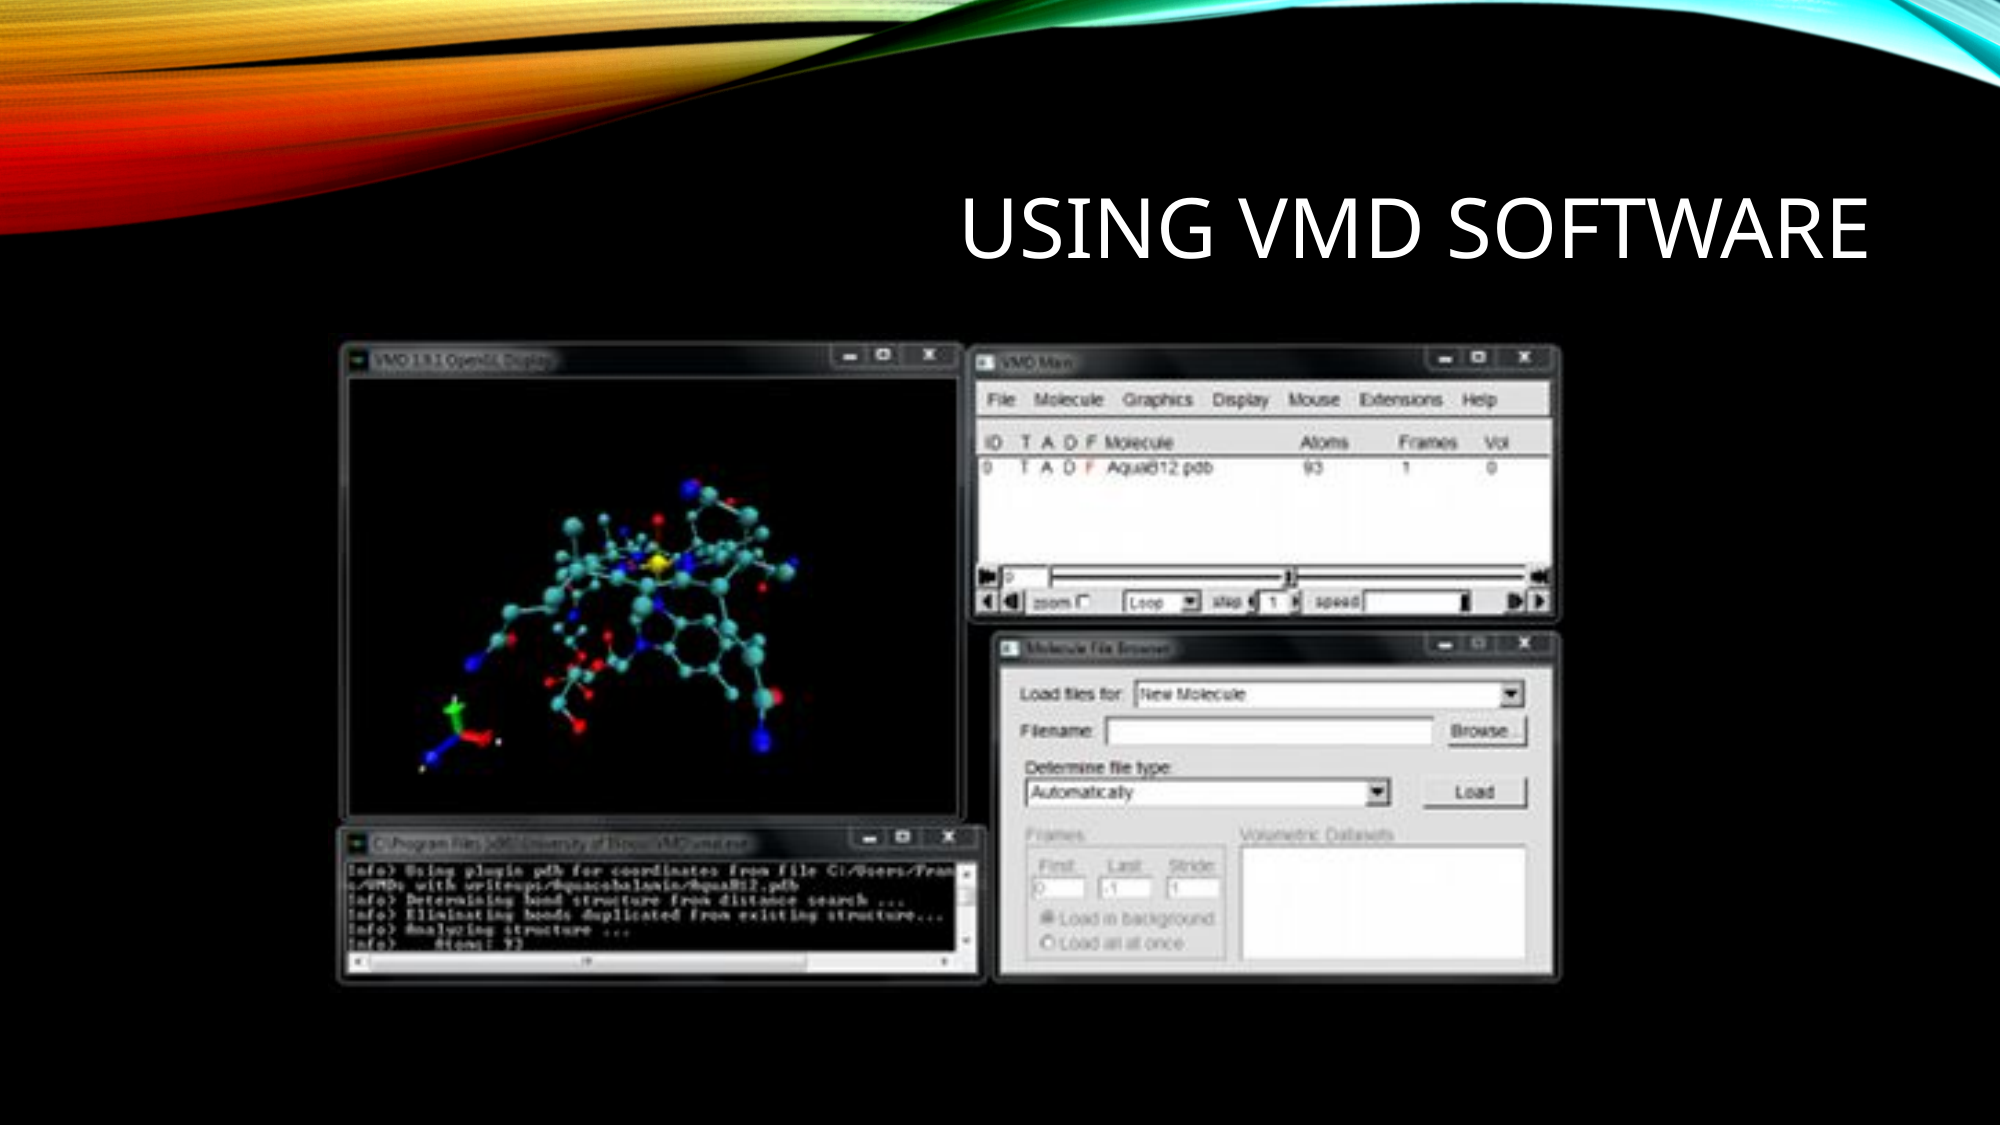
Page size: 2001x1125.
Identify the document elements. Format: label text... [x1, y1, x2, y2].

title Using VMD software [474, 125, 1888, 338]
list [328, 333, 1571, 993]
picture [0, 0, 2000, 237]
